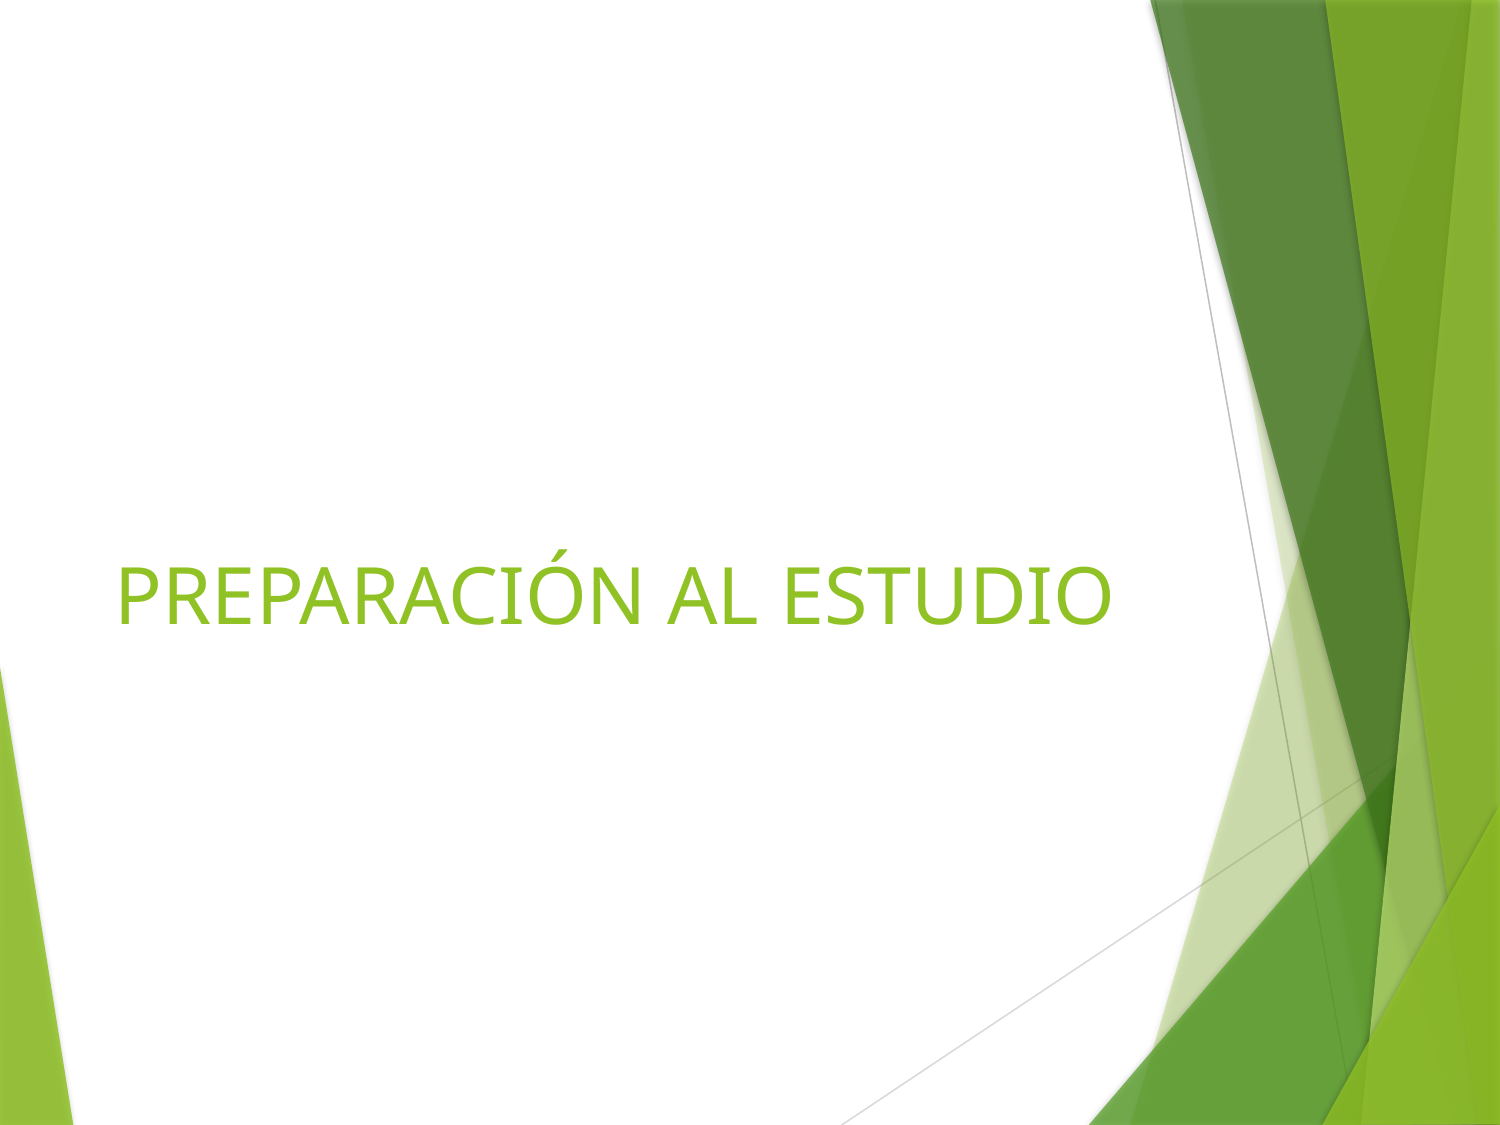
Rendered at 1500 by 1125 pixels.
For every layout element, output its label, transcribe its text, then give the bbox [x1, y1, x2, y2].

title PREPARACIÓN AL ESTUDIO [99, 443, 1142, 743]
